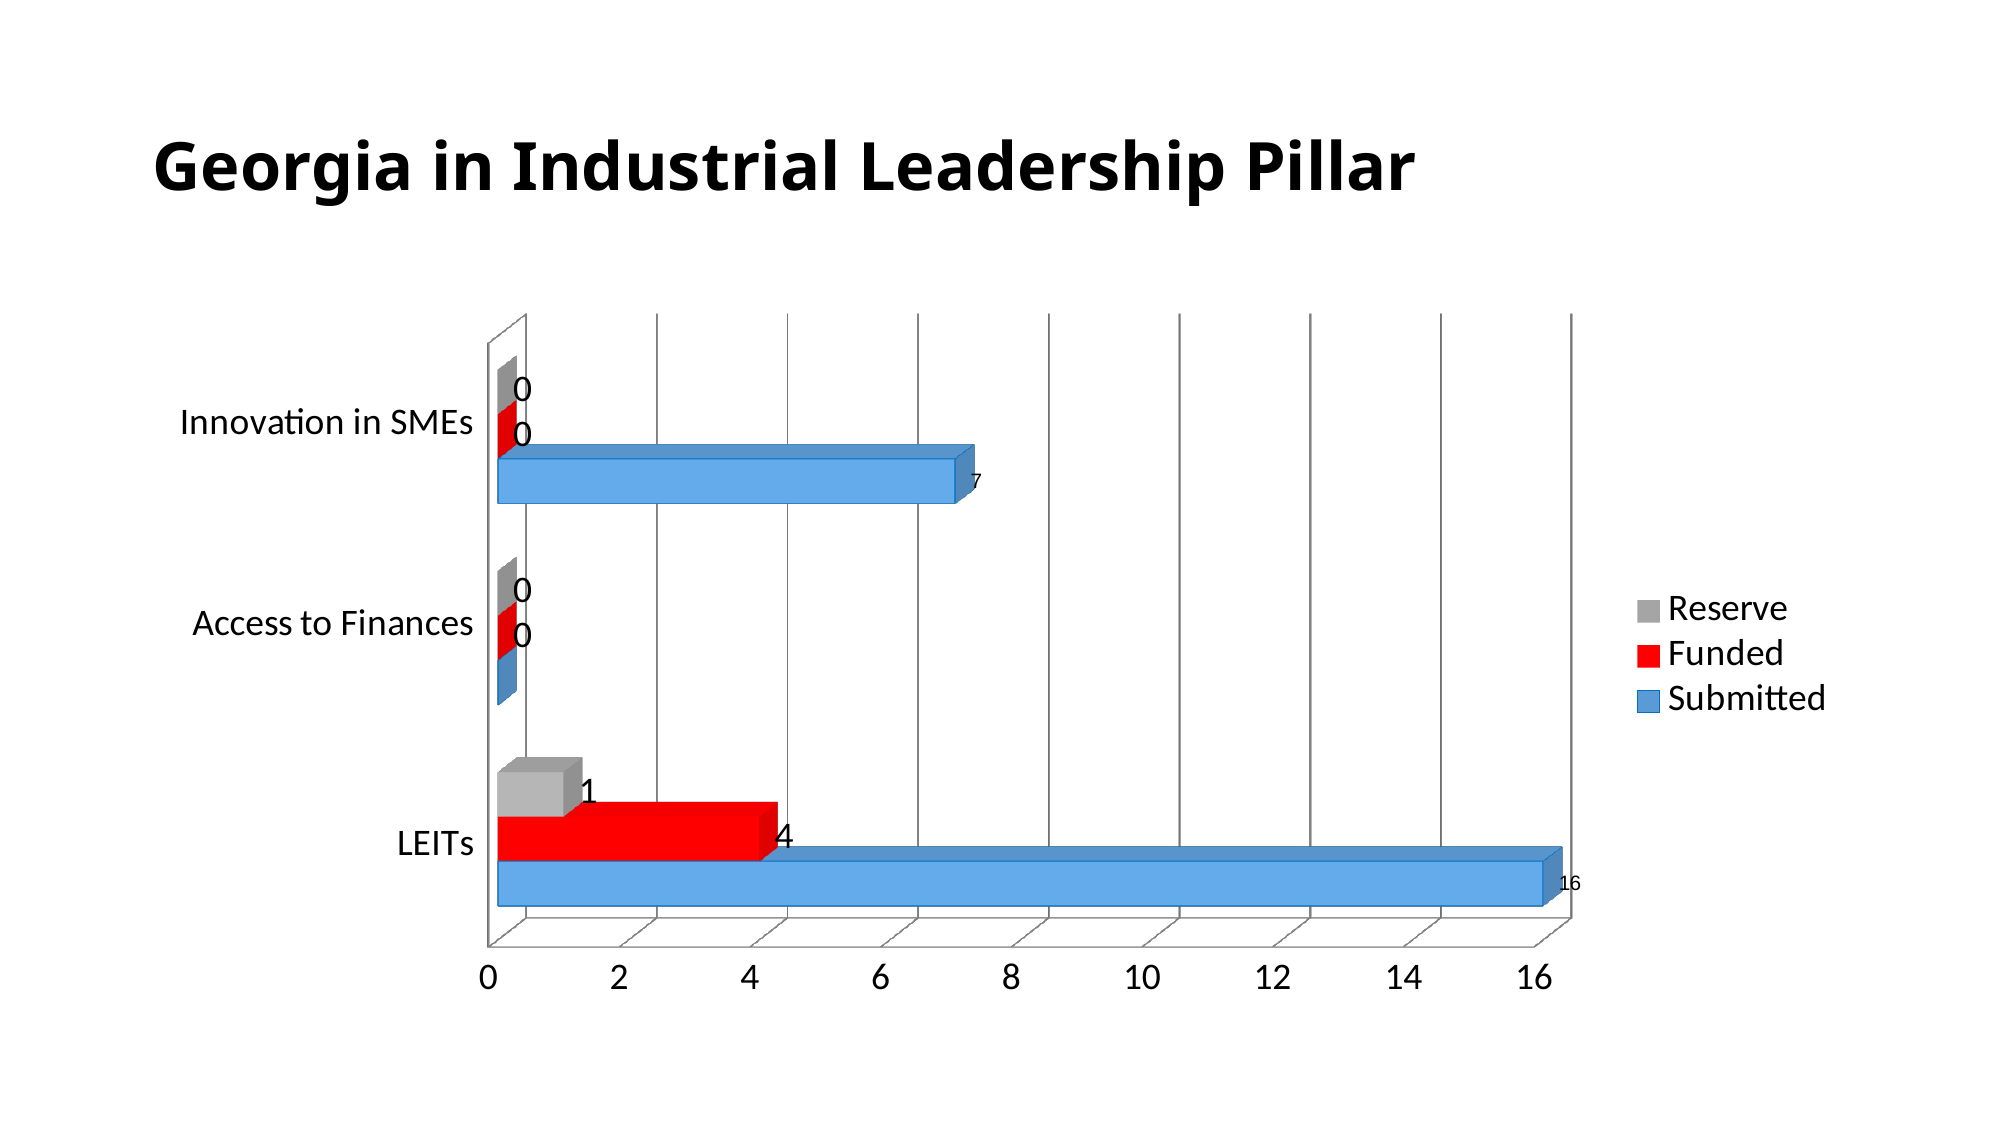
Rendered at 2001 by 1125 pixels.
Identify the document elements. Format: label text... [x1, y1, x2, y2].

chart [127, 299, 1853, 1014]
title Georgia in Industrial Leadership Pillar [137, 59, 1863, 278]
